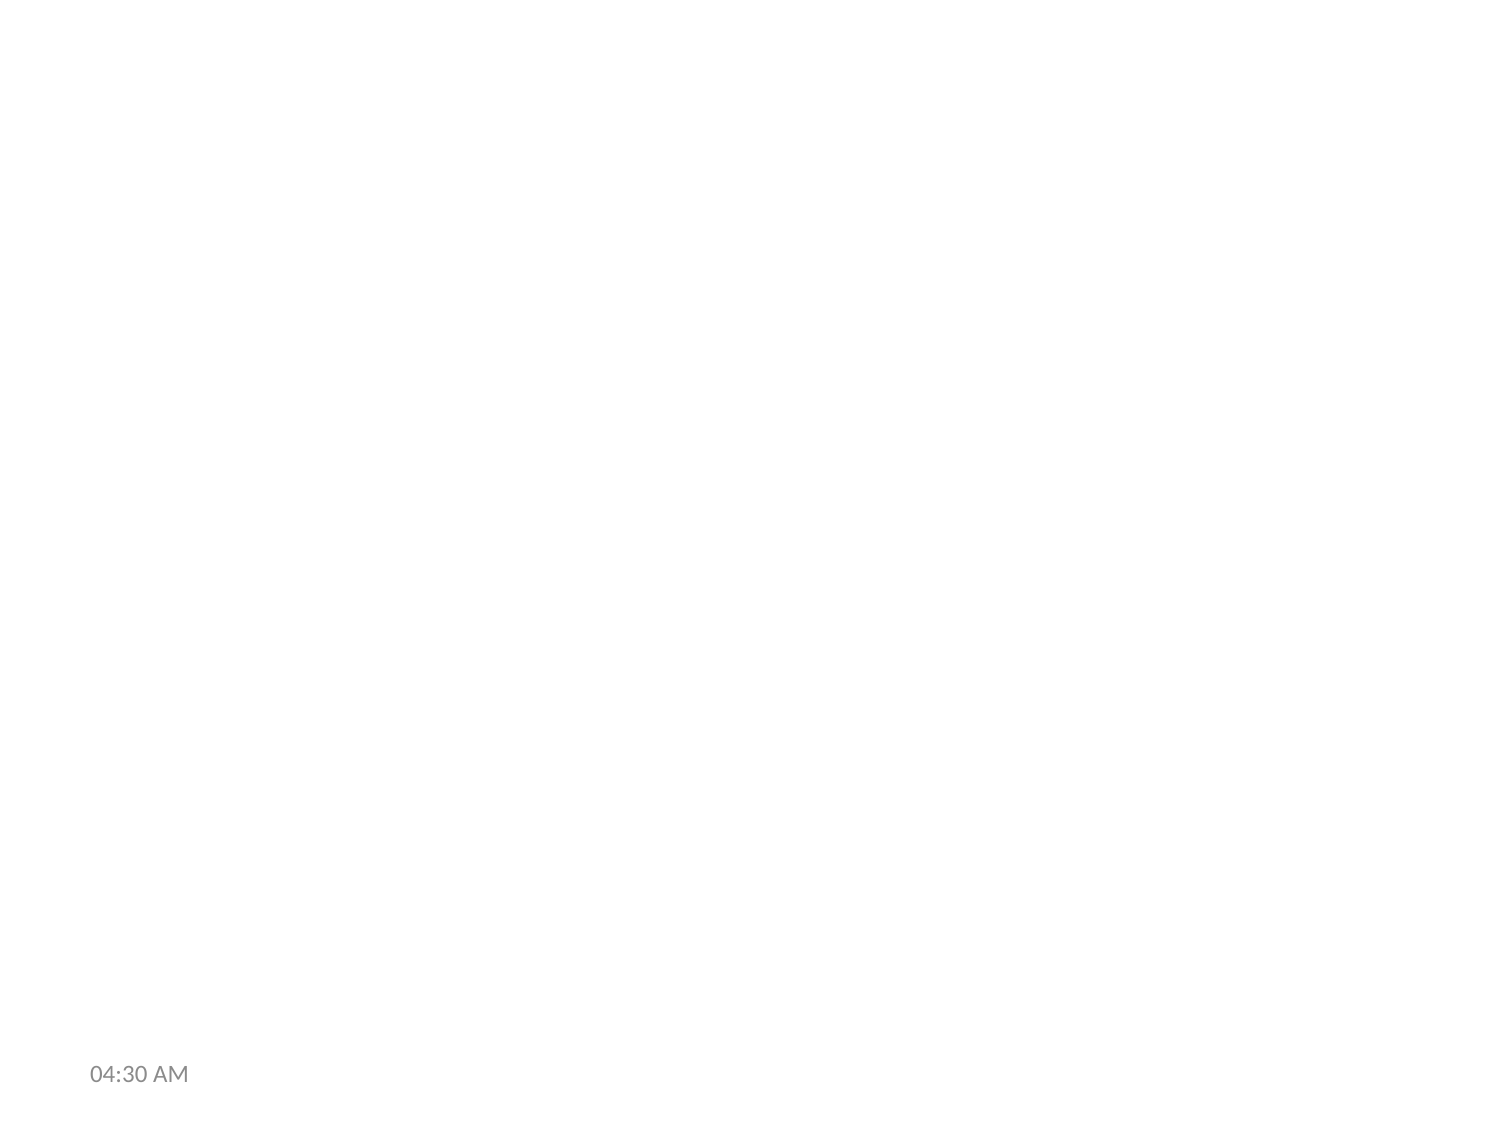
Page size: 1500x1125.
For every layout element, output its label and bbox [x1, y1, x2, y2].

slide_number [75, 1042, 425, 1103]
